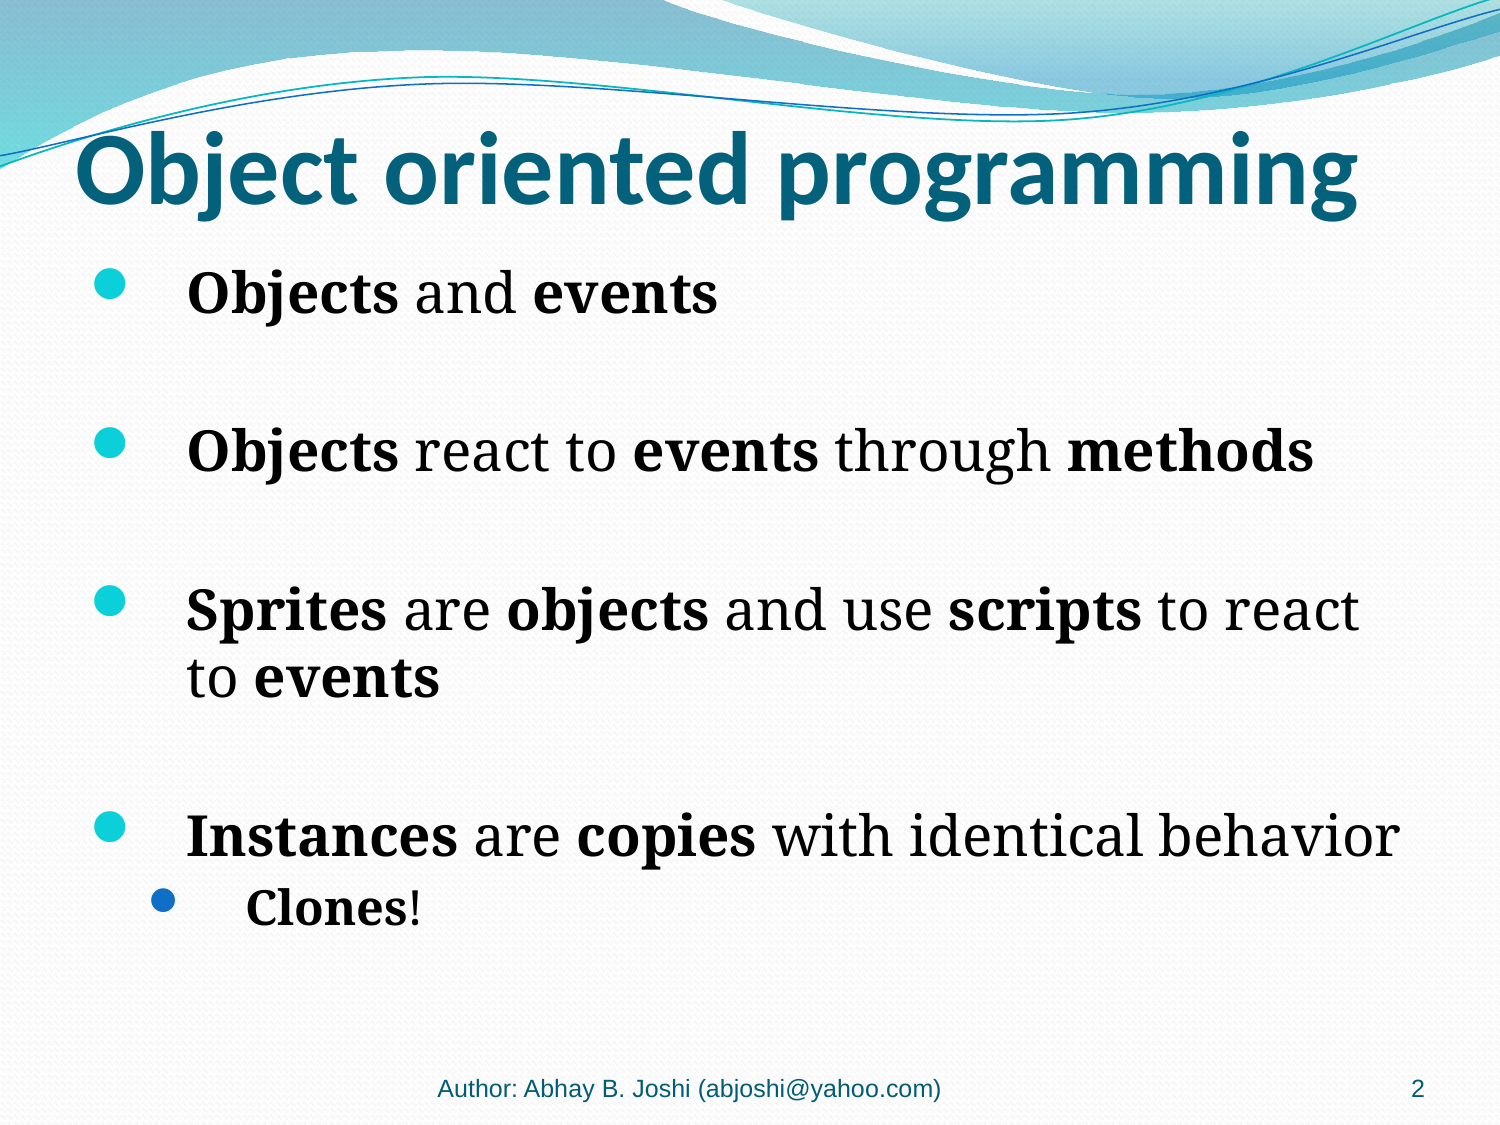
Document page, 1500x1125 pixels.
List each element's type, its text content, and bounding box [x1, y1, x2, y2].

title Object oriented programming [75, 37, 1425, 225]
slide_number 2 [1299, 1042, 1425, 1103]
footer Author: Abhay B. Joshi (abjoshi@yahoo.com) [437, 1042, 988, 1103]
list Objects and events Objects react to events through methods Sprites are objects and use scripts to react to events Instances are copies with identical behavior Clones! [75, 249, 1425, 993]
